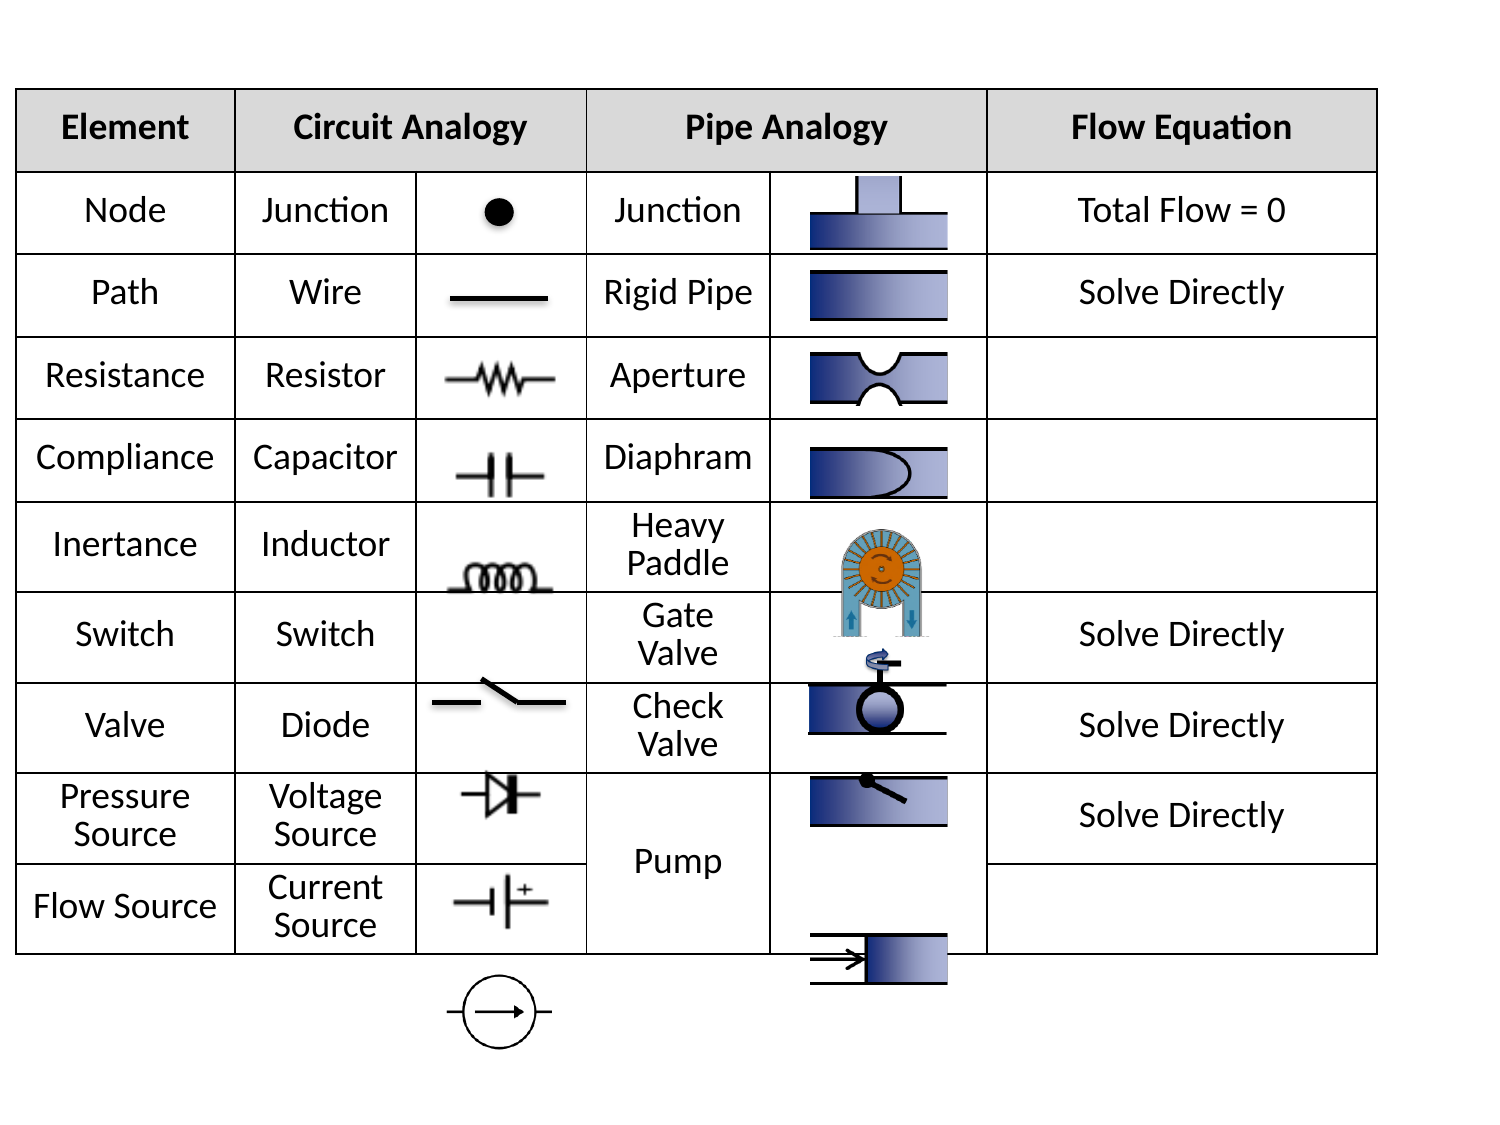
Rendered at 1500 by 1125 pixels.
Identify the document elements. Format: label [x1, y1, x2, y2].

picture [434, 430, 565, 510]
picture [807, 646, 947, 735]
picture [810, 932, 949, 985]
text_box [483, 197, 515, 227]
picture [810, 269, 949, 322]
text_box [431, 678, 567, 703]
picture [810, 446, 949, 499]
picture [434, 851, 565, 1072]
picture [810, 772, 949, 828]
picture [826, 522, 936, 643]
picture [810, 352, 949, 406]
picture [441, 758, 557, 838]
picture [434, 537, 565, 613]
picture [810, 176, 949, 251]
picture [434, 337, 565, 413]
